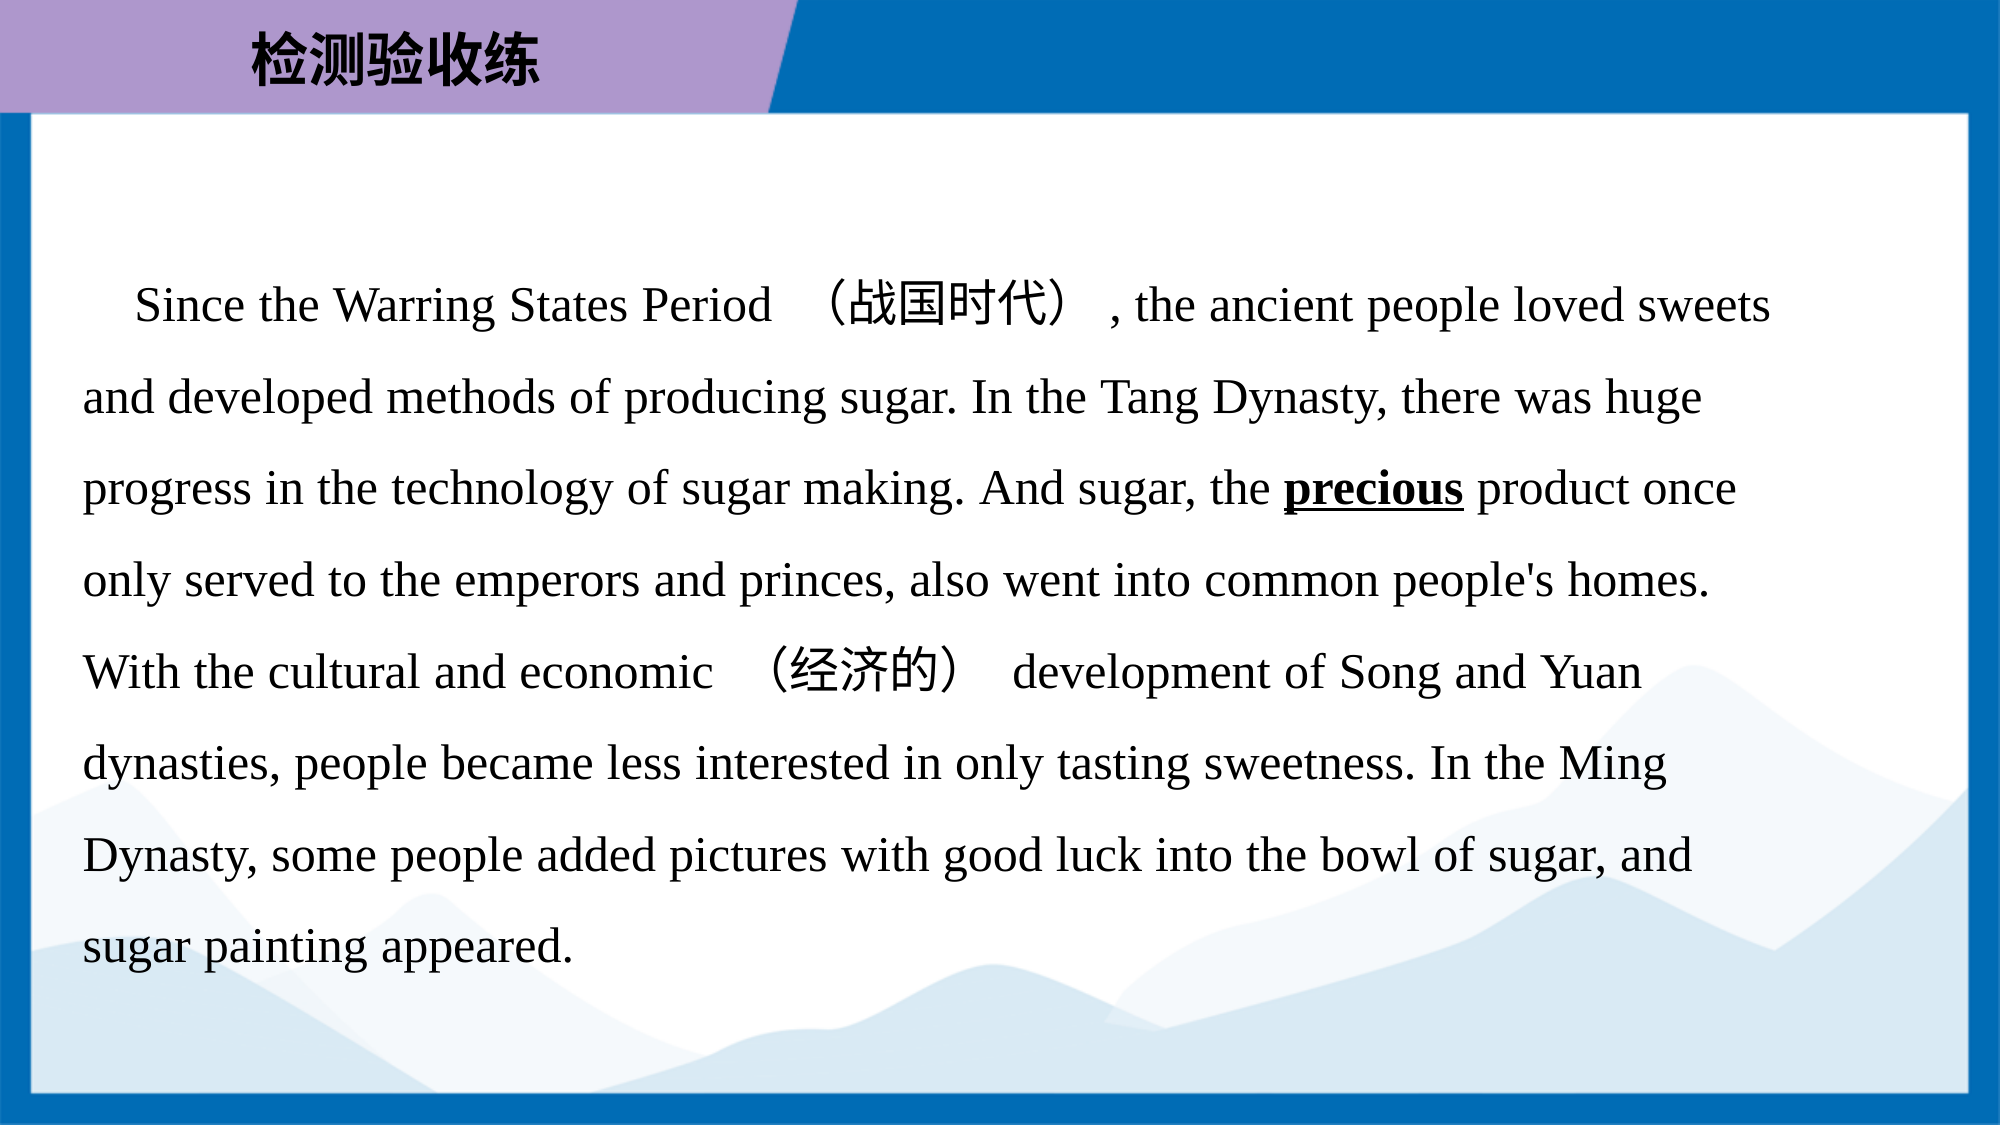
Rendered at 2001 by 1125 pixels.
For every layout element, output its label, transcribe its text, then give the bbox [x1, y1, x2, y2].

picture [0, 0, 2000, 1125]
text_box Since the Warring States Period （战国时代）, the ancient people loved sweets and developed methods of producing sugar. In the Tang Dynasty, there was huge progress in the technology of sugar making. And sugar, the precious product once only served to the emperors and princes, also went into common people's homes. With the cultural and economic （经济的） development of Song and Yuan dynasties, people became less interested in only tasting sweetness. In the Ming Dynasty, some people added pictures with good luck into the bowl of sugar, and sugar painting appeared. [82, 239, 1917, 974]
